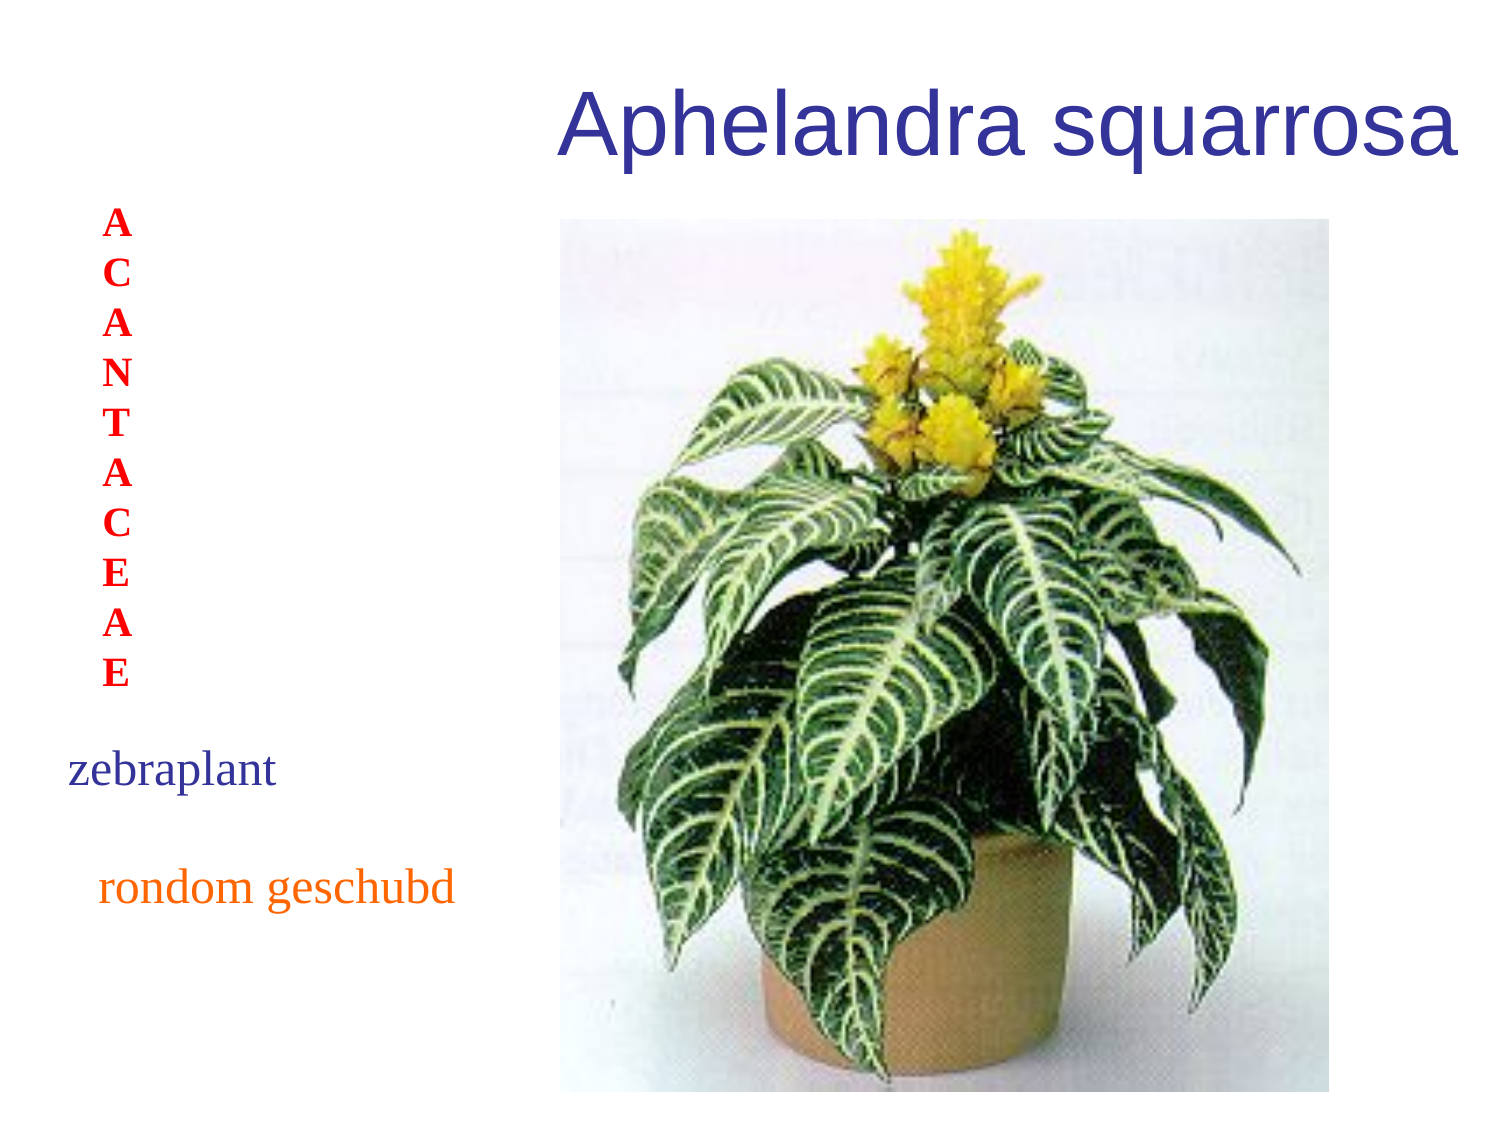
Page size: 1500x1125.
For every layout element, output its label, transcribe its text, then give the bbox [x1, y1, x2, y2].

title Aphelandra squarrosa [200, 24, 1475, 213]
picture [560, 219, 1329, 1093]
text_box ACANTACEAE [87, 187, 138, 703]
text_box zebraplant [53, 727, 555, 803]
text_box rondom geschubd [0, 846, 471, 921]
